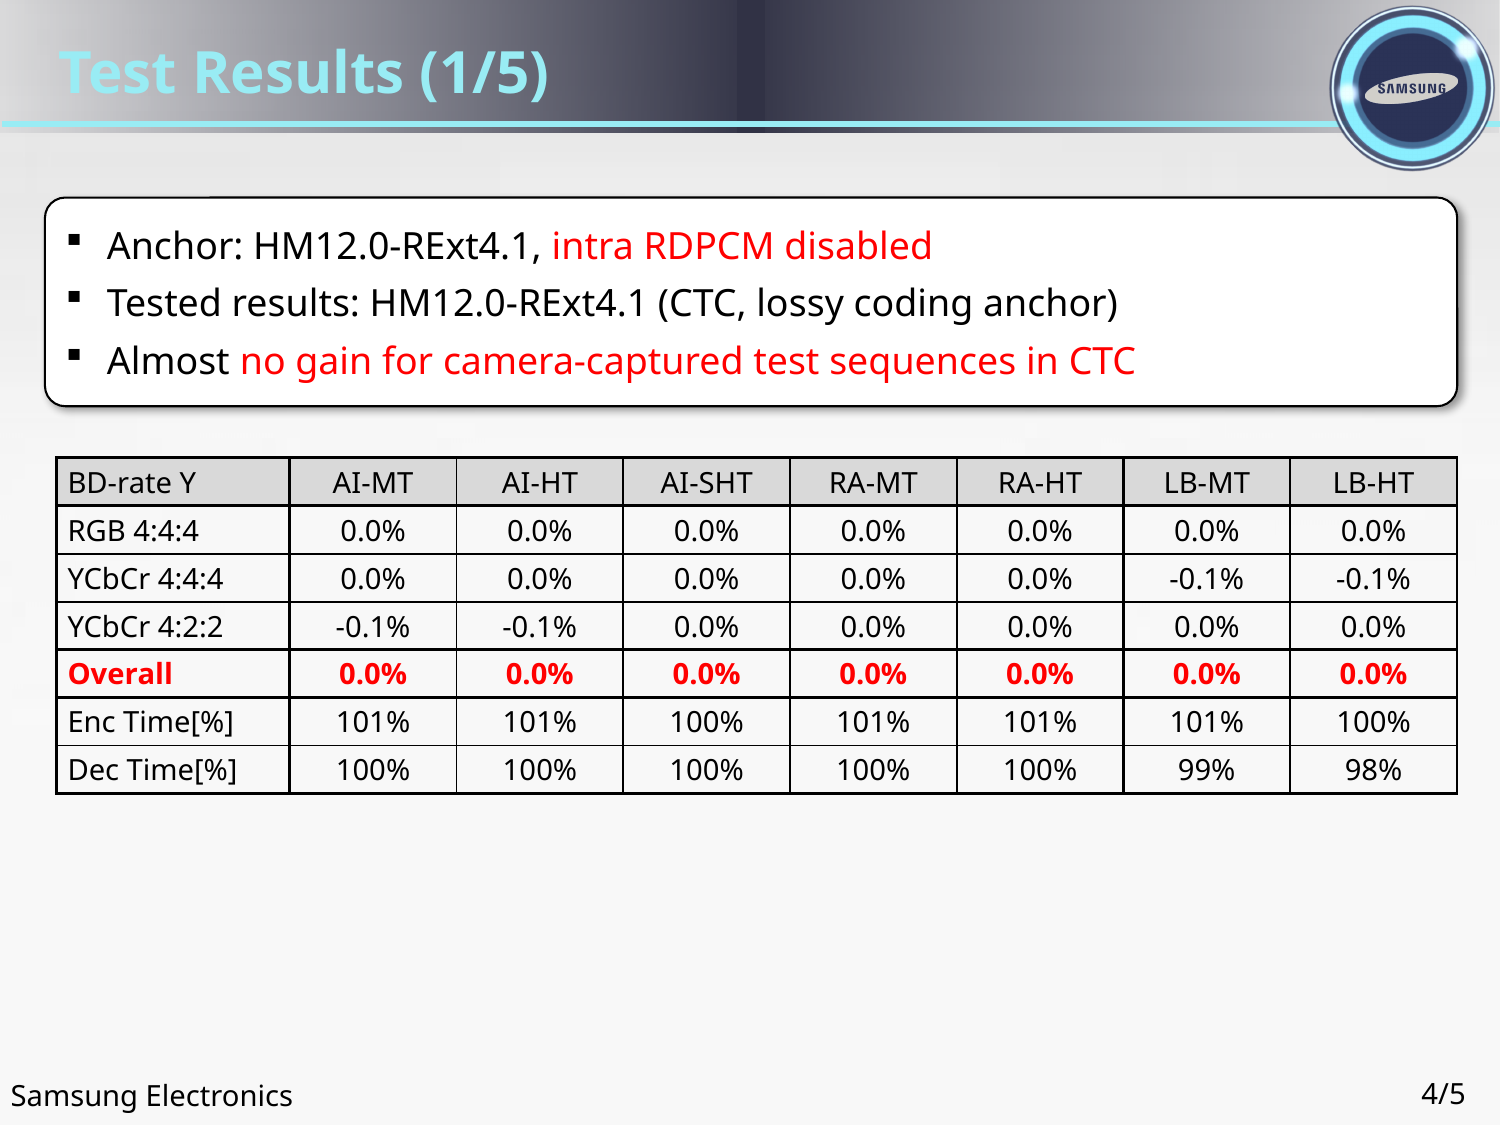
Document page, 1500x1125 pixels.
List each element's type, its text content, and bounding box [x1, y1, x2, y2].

table_cell 0.0% [1291, 651, 1456, 696]
table_header AI-SHT [624, 459, 789, 504]
table_header LB-MT [1125, 459, 1289, 504]
table_cell 0.0% [1291, 603, 1456, 648]
table_cell YCbCr 4:2:2 [58, 603, 288, 648]
table_cell Overall [58, 651, 288, 696]
table_cell -0.1% [1291, 555, 1456, 601]
table_cell 0.0% [457, 555, 622, 601]
table_header RA-HT [958, 459, 1122, 504]
table_cell 0.0% [1125, 651, 1289, 696]
table_cell 0.0% [1291, 507, 1456, 553]
table_cell 0.0% [1125, 507, 1289, 553]
table_header BD-rate Y [58, 459, 288, 504]
text_box Samsung Electronics [0, 1069, 309, 1120]
table_cell 0.0% [958, 651, 1122, 696]
table_cell 0.0% [624, 507, 789, 553]
table_cell 100% [624, 746, 789, 792]
table_cell 0.0% [624, 603, 789, 648]
table_cell -0.1% [457, 603, 622, 648]
table_cell Dec Time[%] [58, 746, 288, 792]
table_cell 0.0% [457, 651, 622, 696]
table_cell RGB 4:4:4 [58, 507, 288, 553]
table_cell 101% [457, 699, 622, 745]
table_cell 100% [1291, 699, 1456, 745]
table_cell 0.0% [291, 507, 456, 553]
table_cell 101% [958, 699, 1122, 745]
table_cell 100% [291, 746, 456, 792]
table_cell -0.1% [291, 603, 456, 648]
table_cell Enc Time[%] [58, 699, 288, 745]
table_cell 0.0% [457, 507, 622, 553]
table_cell 99% [1125, 746, 1289, 792]
table_cell 0.0% [958, 507, 1122, 553]
table_cell 101% [1125, 699, 1289, 745]
table_header AI-HT [457, 459, 622, 504]
table_header AI-MT [291, 459, 456, 504]
slide_number 4 [1130, 1065, 1481, 1125]
table_header RA-MT [791, 459, 956, 504]
table_cell 0.0% [291, 555, 456, 601]
table_cell 101% [791, 699, 956, 745]
table_cell 0.0% [791, 651, 956, 696]
table_cell -0.1% [1125, 555, 1289, 601]
table_cell 0.0% [624, 555, 789, 601]
table_cell 0.0% [958, 555, 1122, 601]
table_cell YCbCr 4:4:4 [58, 555, 288, 601]
table_cell 100% [624, 699, 789, 745]
table_cell 0.0% [791, 555, 956, 601]
table_cell 0.0% [791, 603, 956, 648]
table_cell 100% [958, 746, 1122, 792]
table_cell 98% [1291, 746, 1456, 792]
picture [1328, 4, 1498, 197]
table_header LB-HT [1291, 459, 1456, 504]
text_box Anchor: HM12.0-RExt4.1, intra RDPCM disabled Tested results: HM12.0-RExt4.1 (CTC, lossy coding anchor) Almost no gain for camera-captured test sequences in CTC [44, 197, 1458, 407]
table_cell 100% [791, 746, 956, 792]
table_cell 0.0% [624, 651, 789, 696]
table_cell 0.0% [1125, 603, 1289, 648]
table_cell 101% [291, 699, 456, 745]
table_cell 100% [457, 746, 622, 792]
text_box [0, 0, 1500, 133]
table_cell 0.0% [291, 651, 456, 696]
table_cell 0.0% [958, 603, 1122, 648]
table_cell 0.0% [791, 507, 956, 553]
